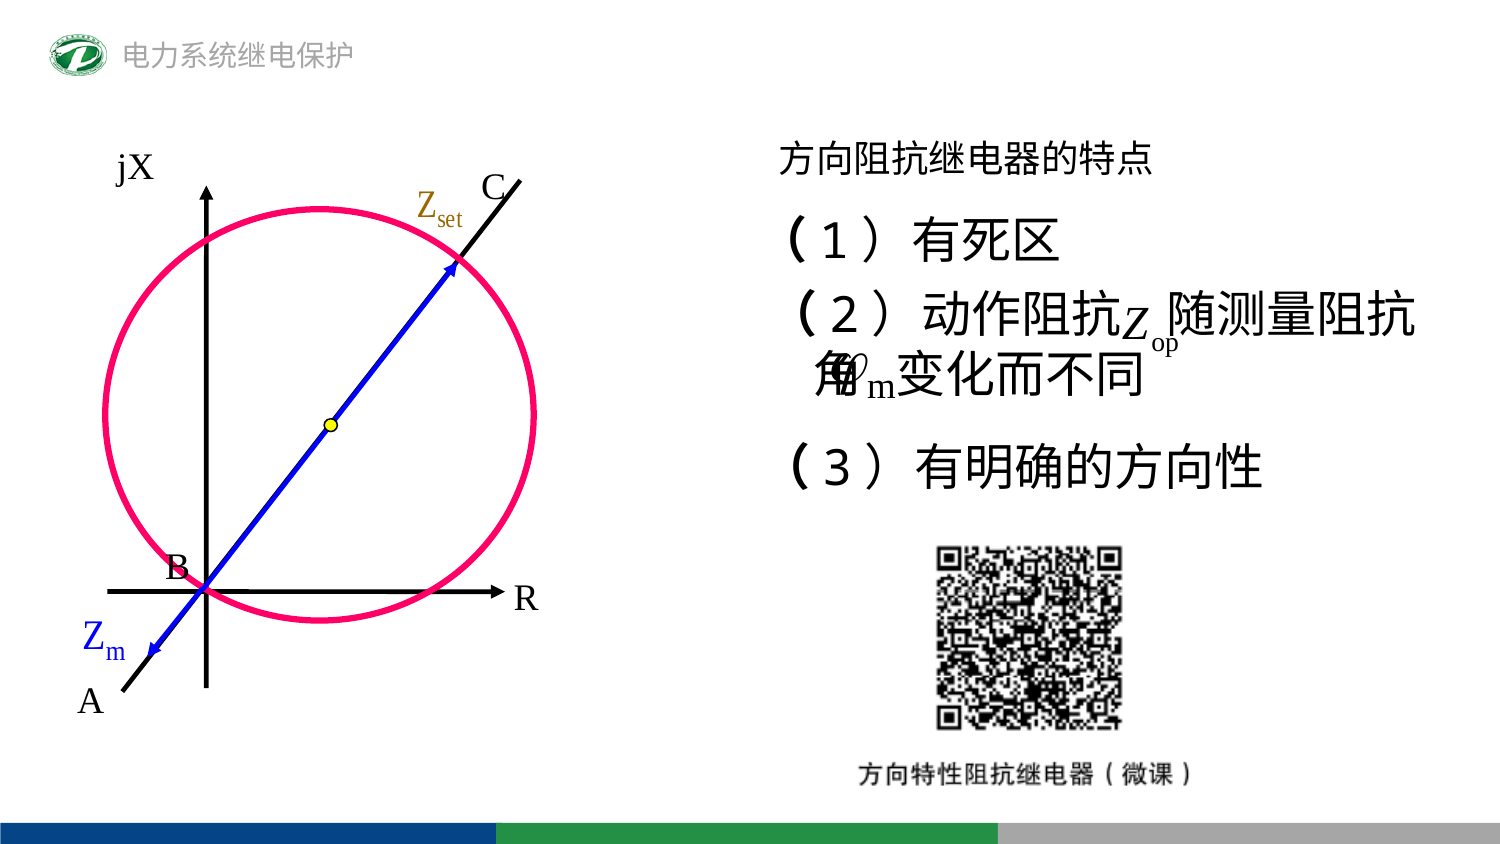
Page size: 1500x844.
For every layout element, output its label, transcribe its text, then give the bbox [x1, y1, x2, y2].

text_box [821, 319, 907, 410]
text_box [431, 585, 498, 598]
text_box C [466, 154, 517, 215]
text_box [996, 821, 1500, 844]
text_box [73, 607, 134, 670]
picture [41, 19, 118, 91]
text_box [1113, 292, 1190, 369]
text_box [200, 195, 213, 239]
text_box （3）有明确的方向性 [745, 428, 1279, 503]
text_box [0, 821, 494, 844]
text_box [335, 262, 458, 420]
text_box [494, 821, 996, 844]
text_box [147, 588, 203, 658]
text_box jX [102, 134, 247, 195]
text_box 电力系统继电保护 [122, 29, 370, 80]
text_box R [498, 566, 550, 626]
text_box B [150, 535, 201, 595]
text_box [105, 209, 534, 621]
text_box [409, 178, 470, 237]
picture [844, 526, 1213, 800]
text_box 方向阻抗继电器的特点 [763, 127, 1169, 188]
text_box A [62, 668, 113, 728]
text_box （1）有死区 [742, 201, 1077, 277]
text_box （2）动作阻抗 随测量阻抗 角 变化而不同 [752, 274, 1500, 410]
text_box [324, 418, 338, 432]
